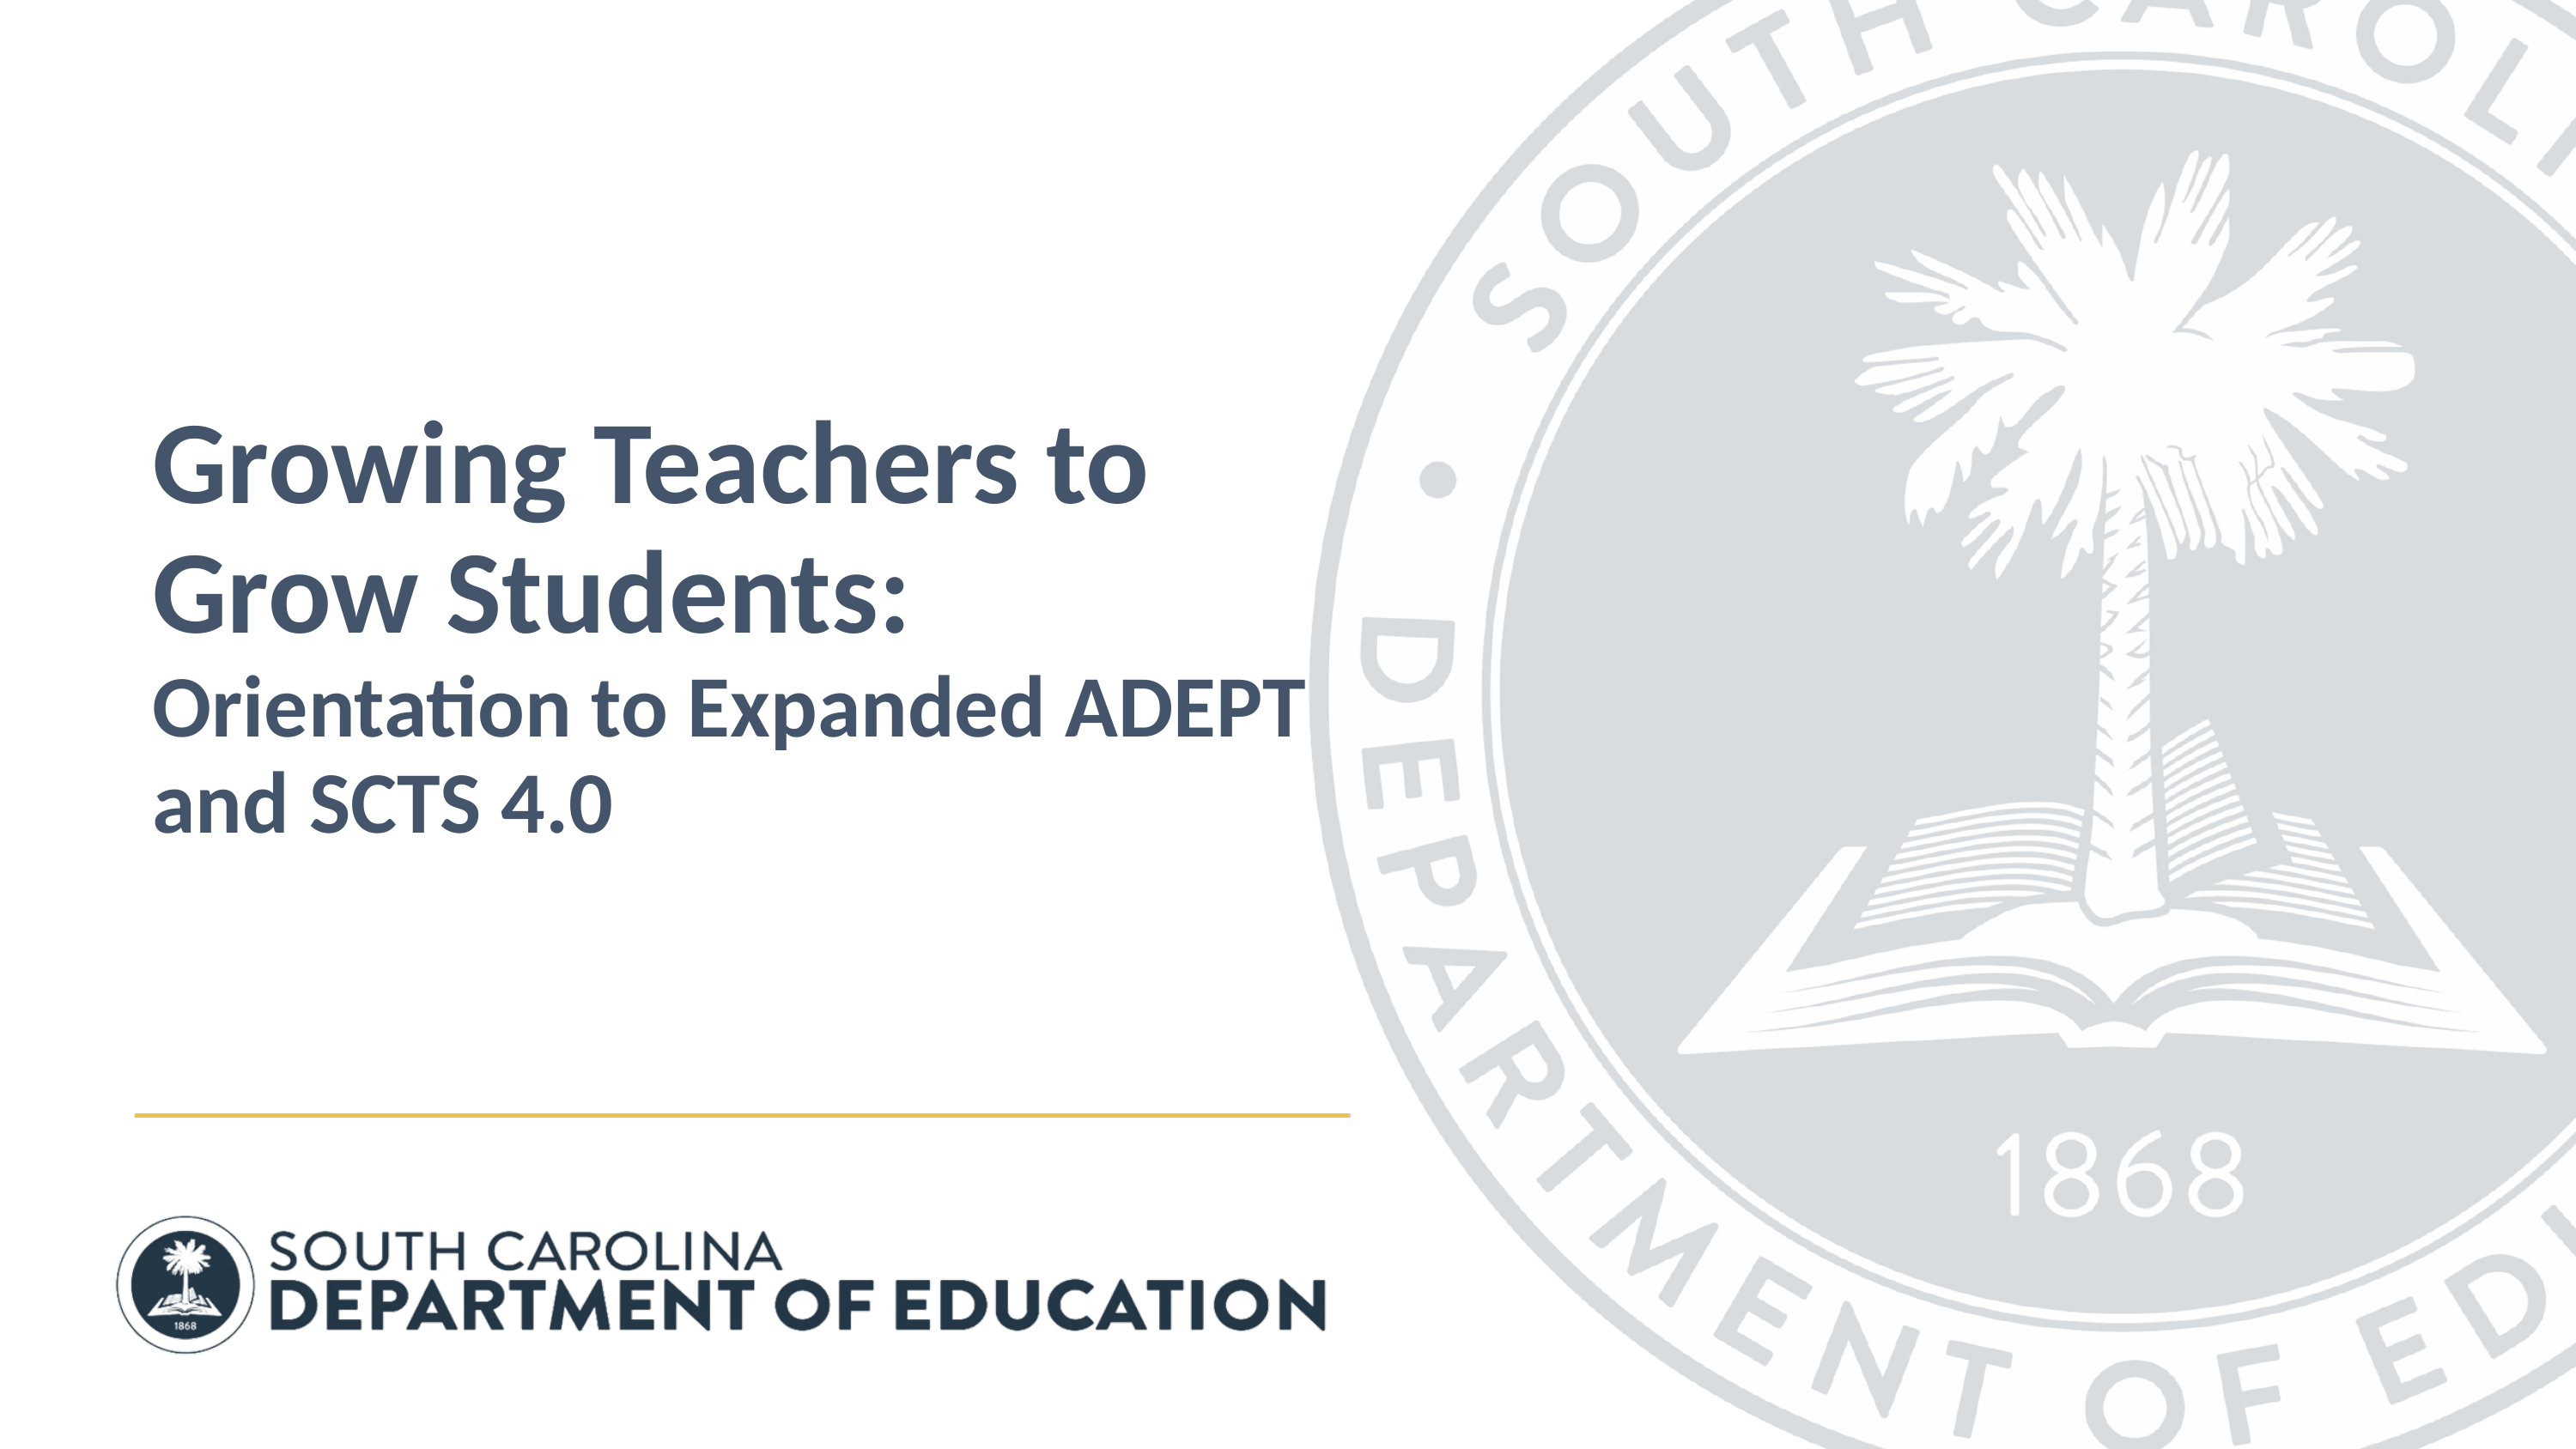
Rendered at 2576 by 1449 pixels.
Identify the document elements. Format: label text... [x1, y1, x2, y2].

picture [42, 0, 2576, 1449]
title Growing Teachers to Grow Students: Orientation to Expanded ADEPT and SCTS 4.0 [139, 370, 1331, 888]
